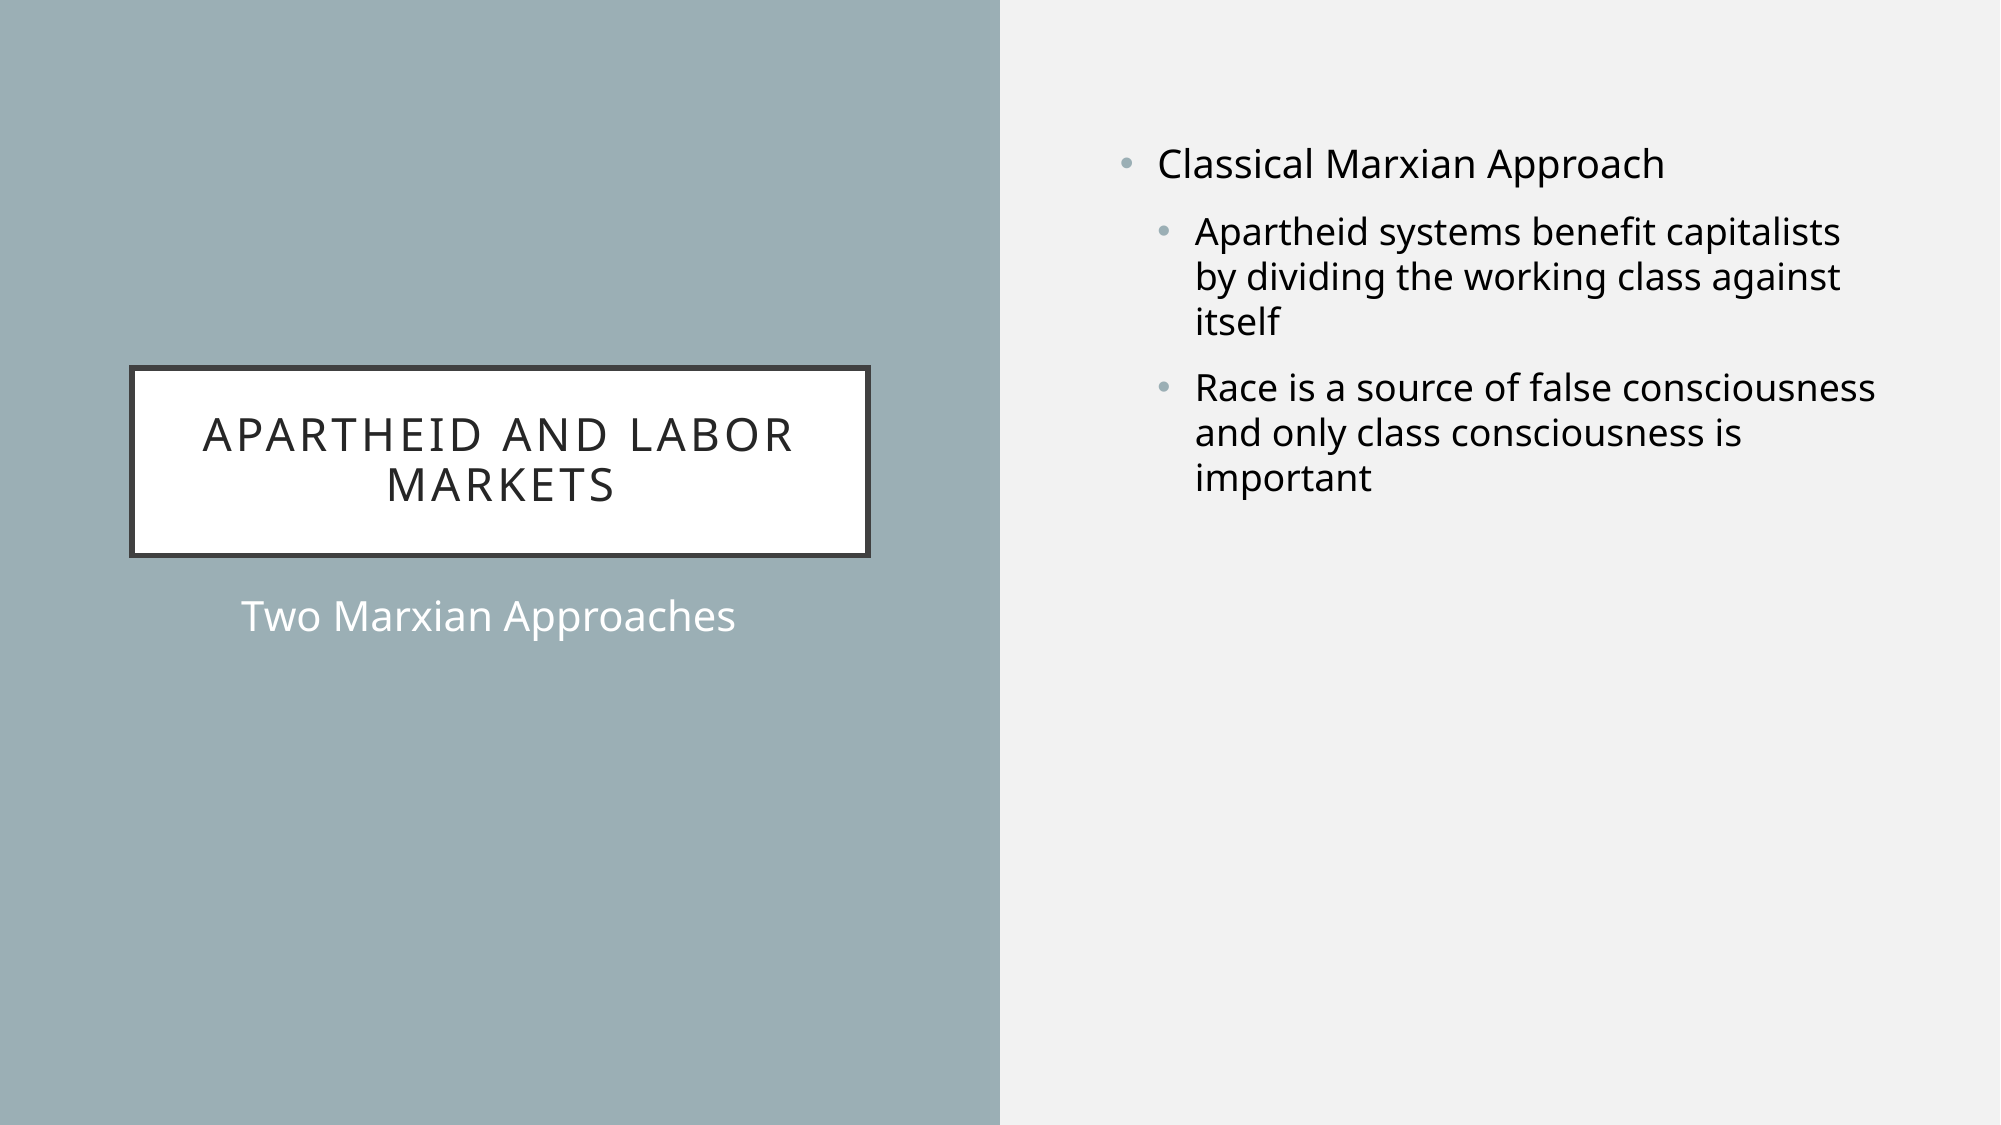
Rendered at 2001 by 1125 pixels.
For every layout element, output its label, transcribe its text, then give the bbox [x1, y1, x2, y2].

list Classical Marxian Approach Apartheid systems benefit capitalists by dividing the working class against itself Race is a source of false consciousness and only class consciousness is important [1104, 131, 1895, 993]
list Two Marxian Approaches [183, 582, 806, 943]
title Apartheid and Labor markets [129, 365, 871, 558]
